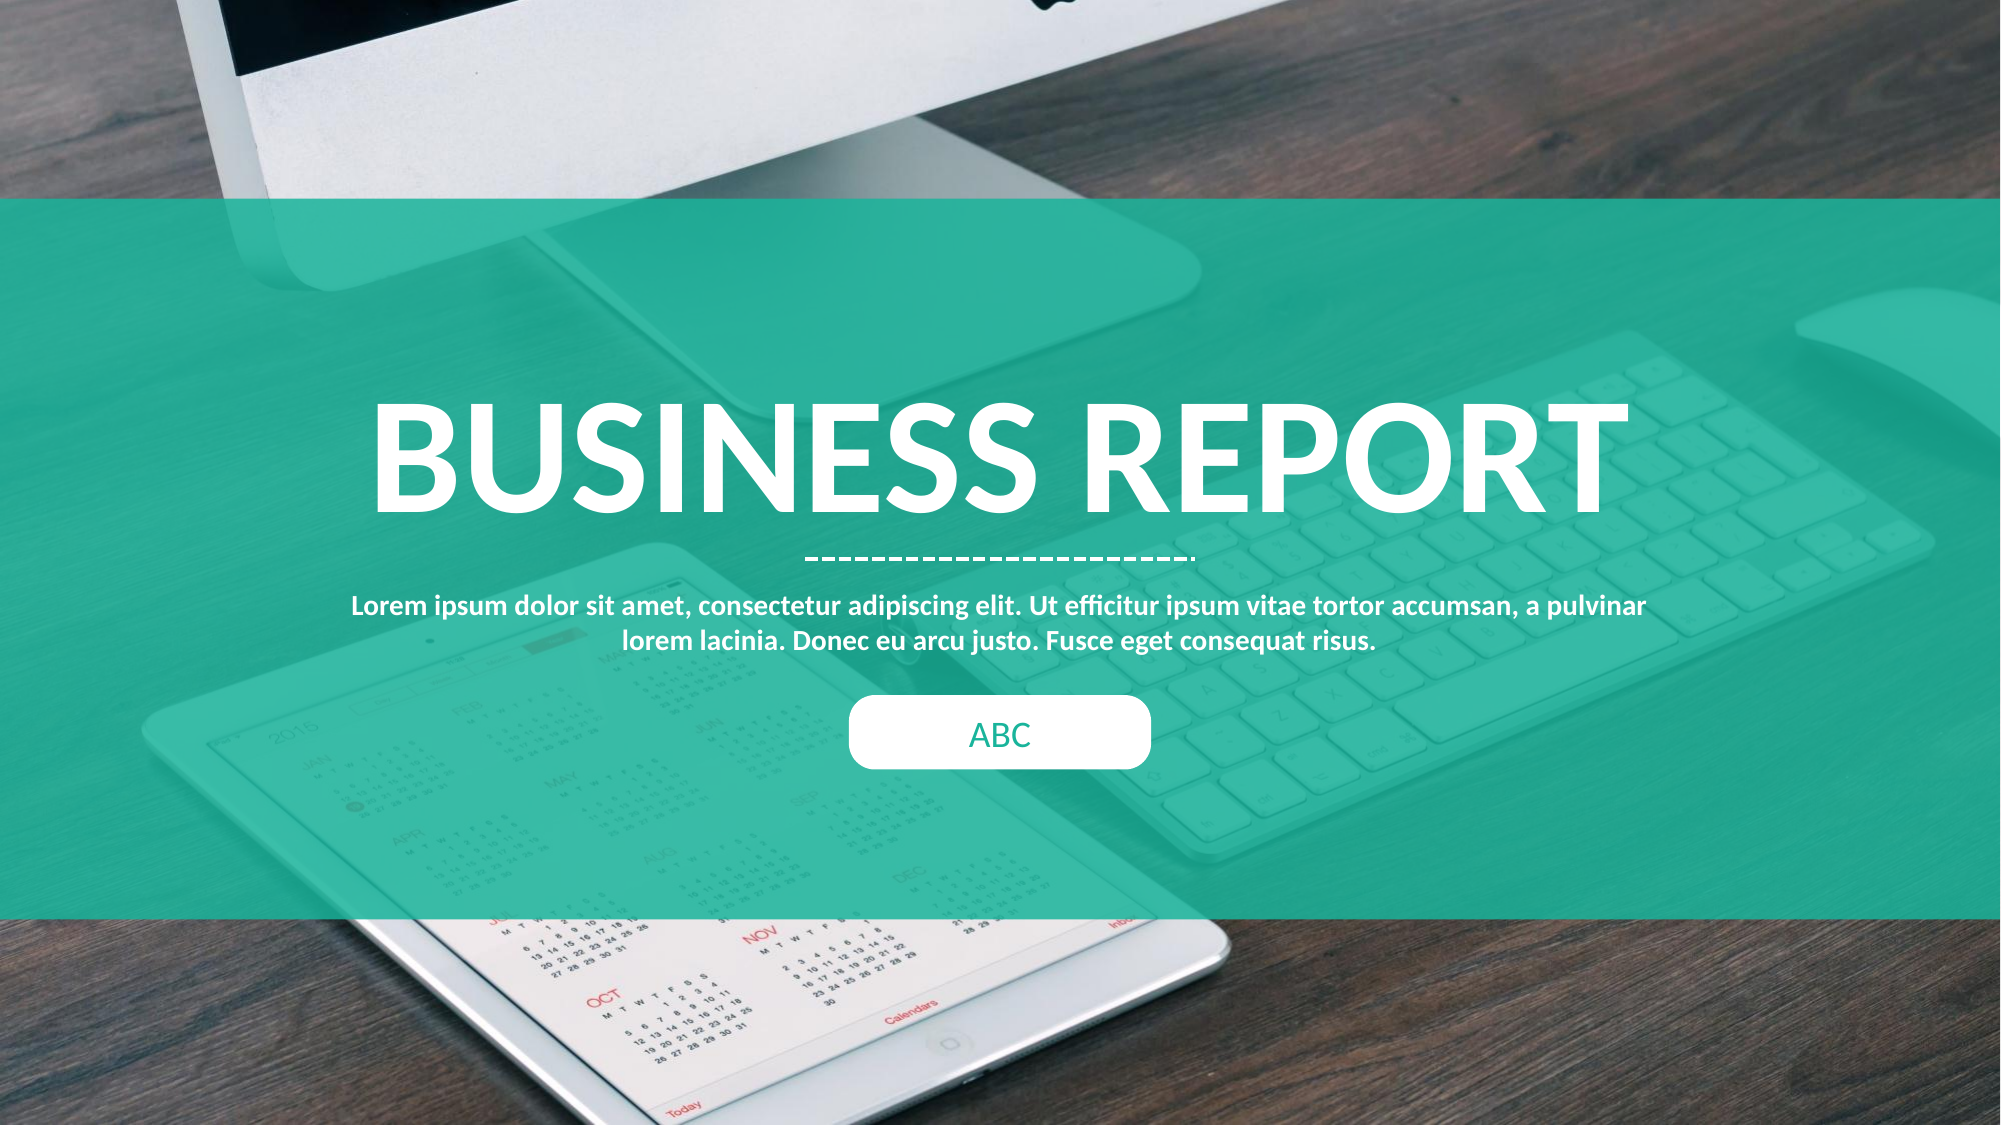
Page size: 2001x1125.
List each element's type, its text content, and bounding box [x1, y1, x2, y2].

text_box [0, 198, 2000, 920]
picture [0, 0, 2001, 1125]
text_box Lorem ipsum dolor sit amet, consectetur adipiscing elit. Ut efficitur ipsum vitae tortor accumsan, a pulvinar lorem lacinia. Donec eu arcu justo. Fusce eget consequat risus. [302, 578, 1698, 664]
text_box ABC [847, 693, 1153, 771]
text_box BUSINESS REPORT [354, 338, 1646, 554]
